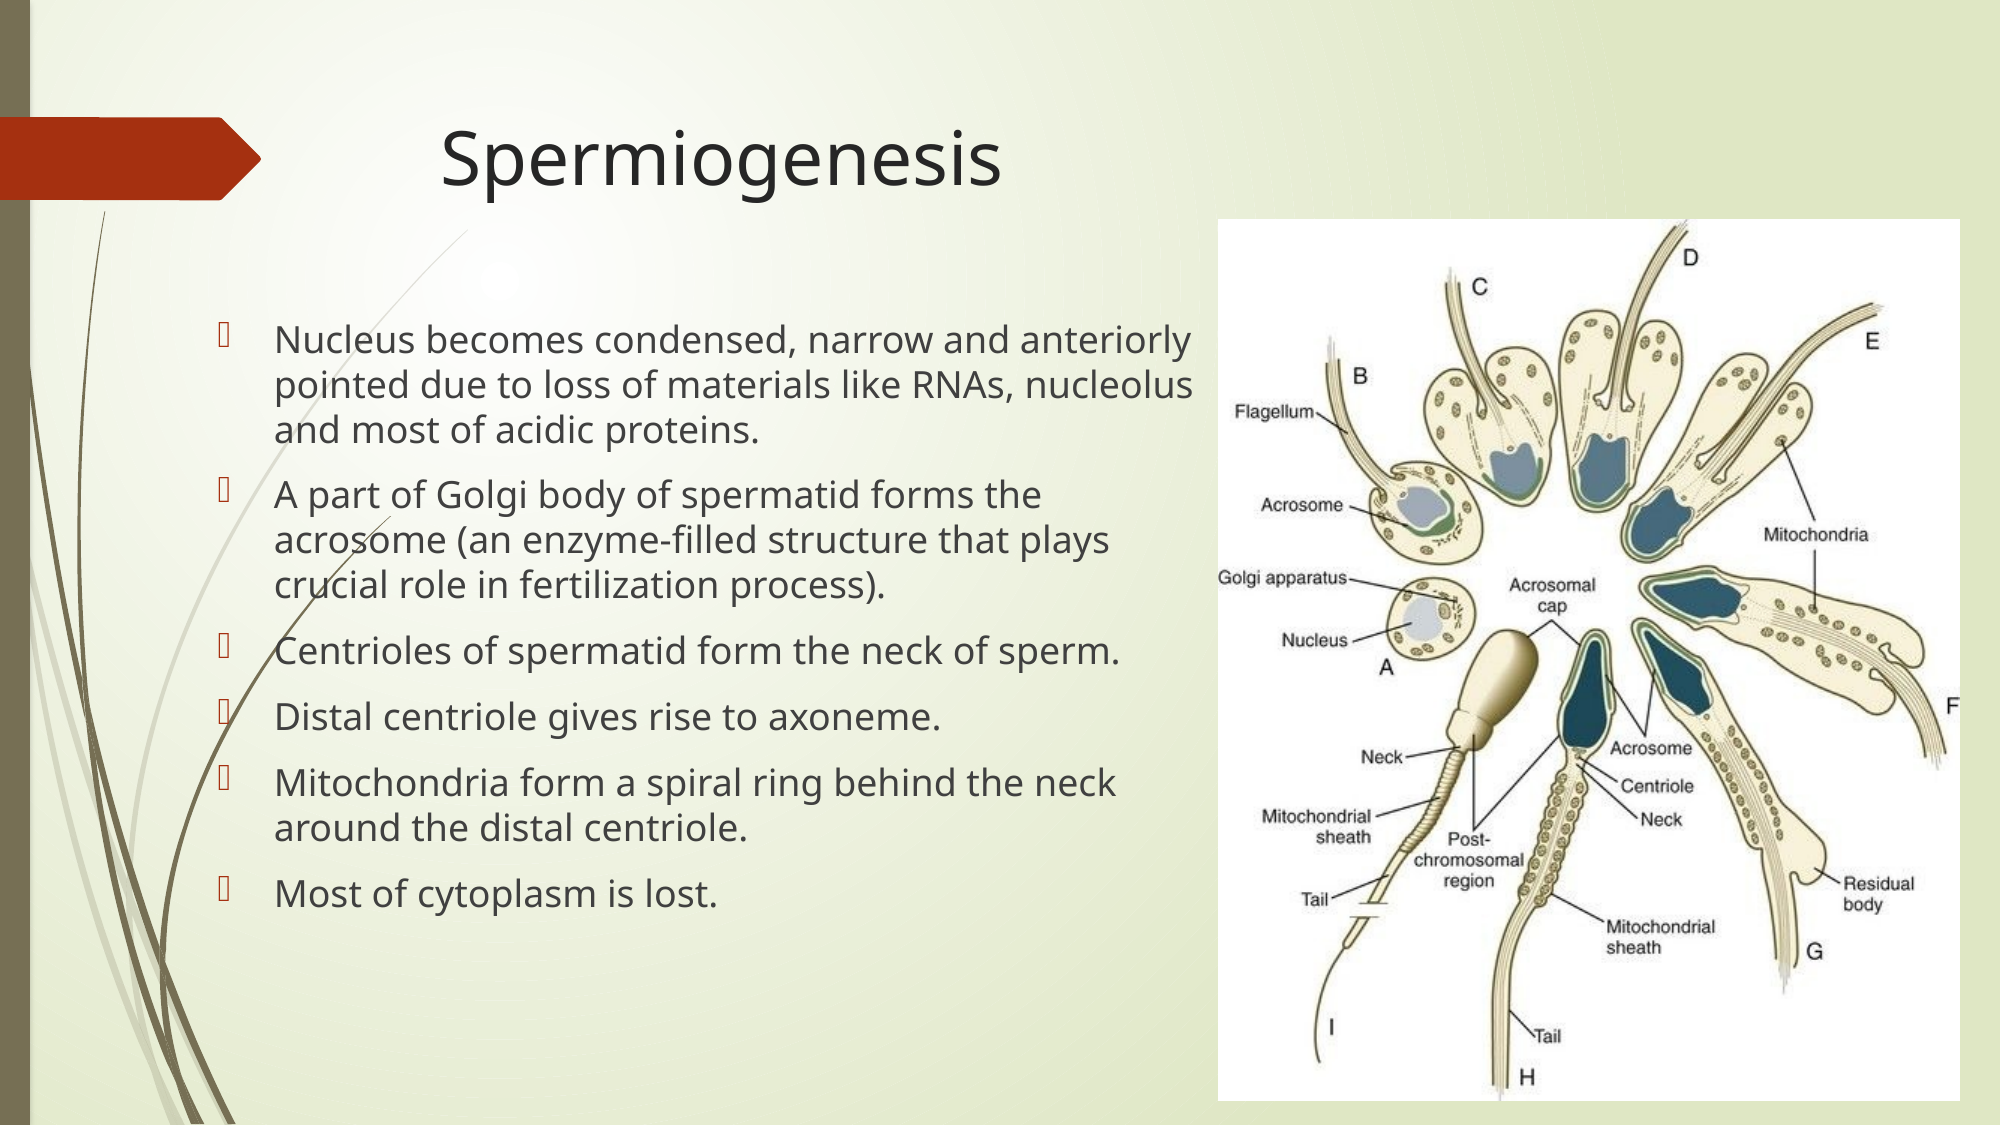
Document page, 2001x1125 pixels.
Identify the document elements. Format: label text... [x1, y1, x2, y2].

picture [1217, 218, 1960, 1101]
title Spermiogenesis [425, 102, 1888, 308]
list Nucleus becomes condensed, narrow and anteriorly pointed due to loss of materials like RNAs, nucleolus and most of acidic proteins. A part of Golgi body of spermatid forms the acrosome (an enzyme-filled structure that plays crucial role in fertilization process). Centrioles of spermatid form the neck of sperm. Distal centriole gives rise to axoneme. Mitochondria form a spiral ring behind the neck around the distal centriole. Most of cytoplasm is lost. [202, 308, 1213, 975]
